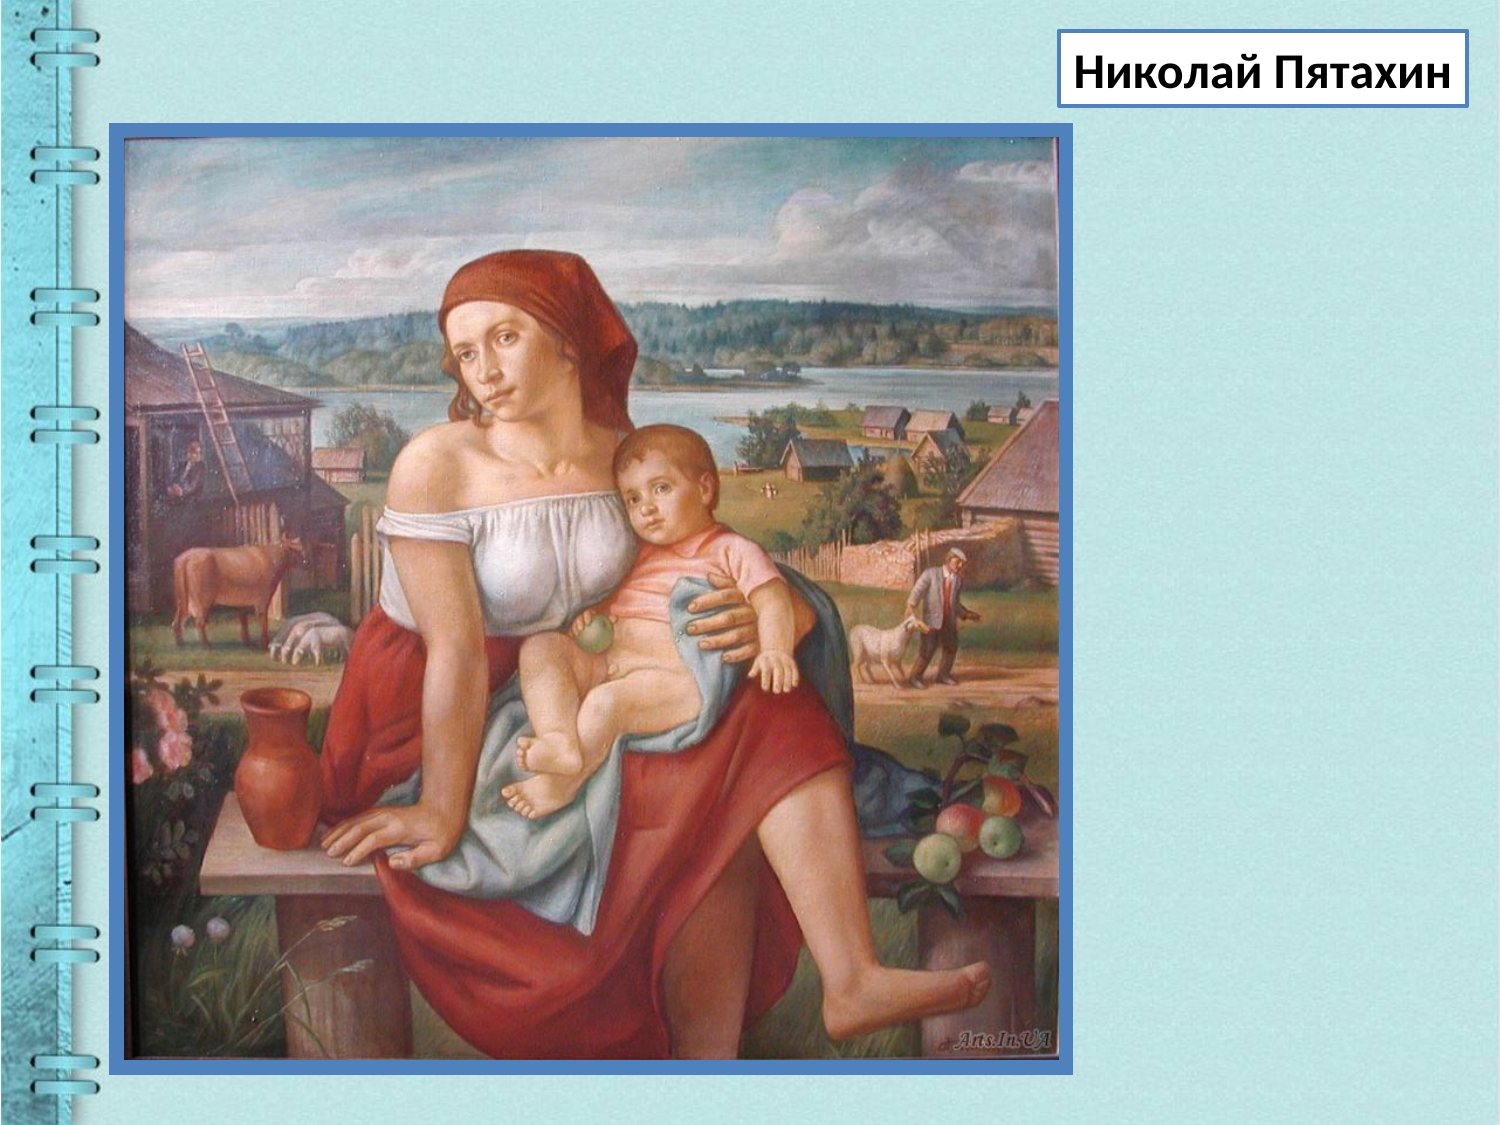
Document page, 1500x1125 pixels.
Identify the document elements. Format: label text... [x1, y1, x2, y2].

text_box Николай Пятахин [1057, 29, 1469, 108]
picture [0, 0, 1500, 1125]
